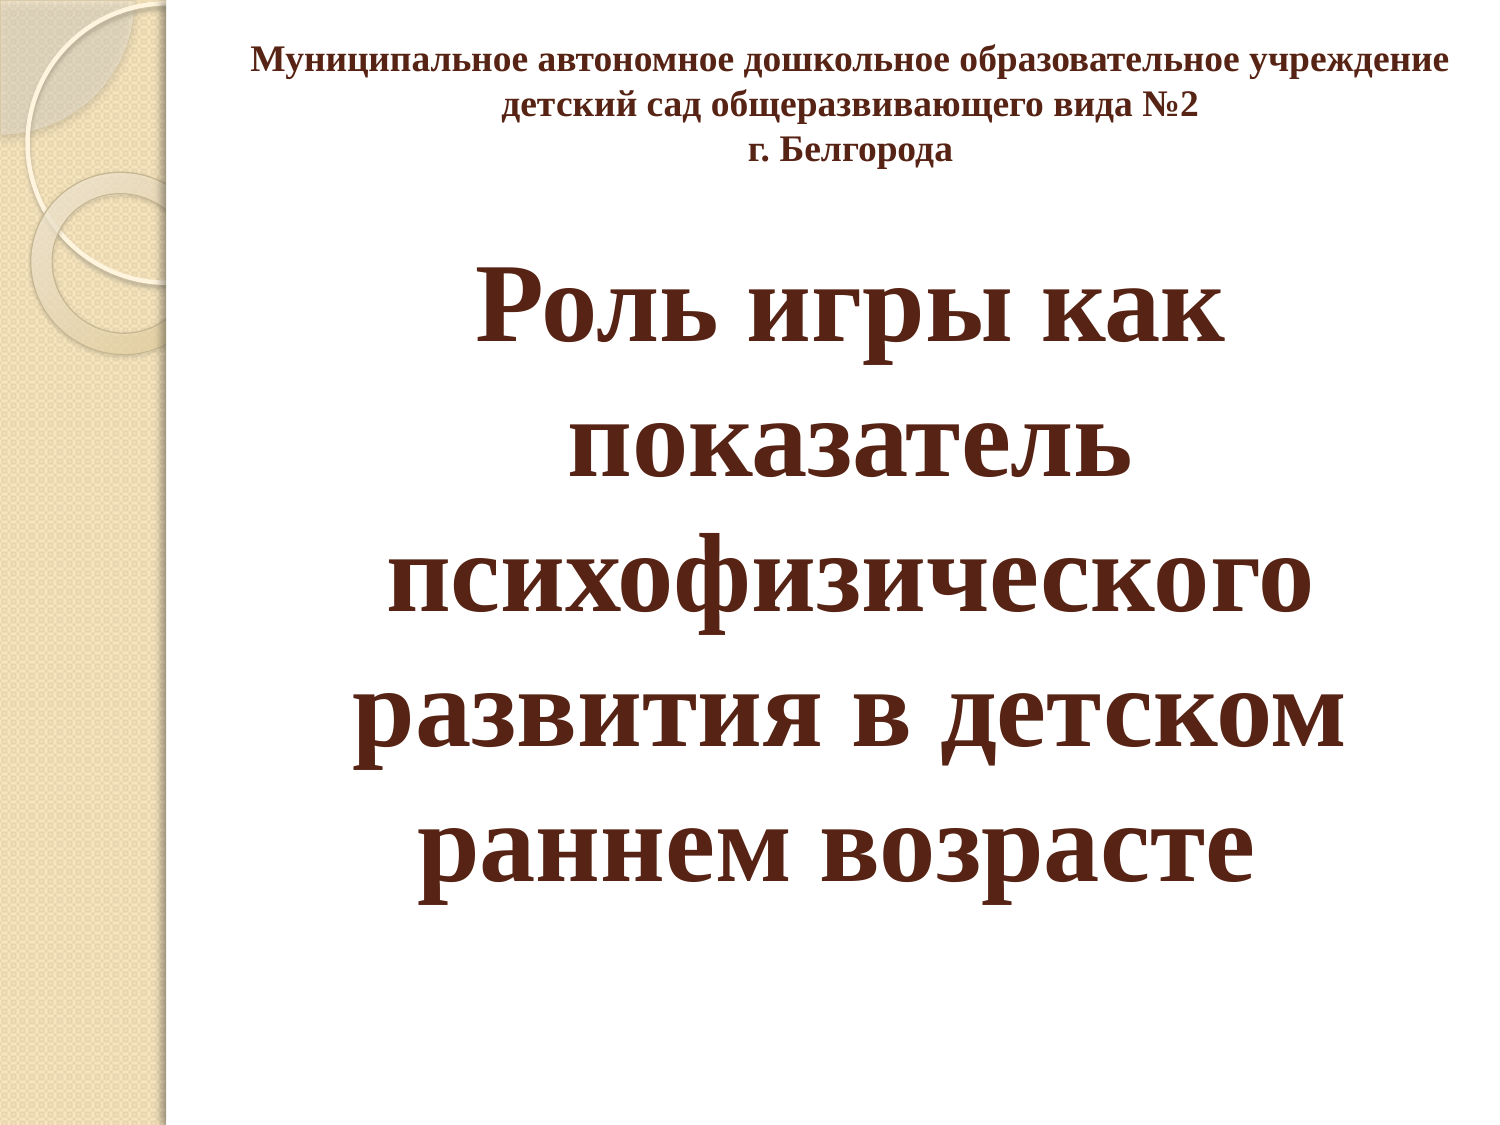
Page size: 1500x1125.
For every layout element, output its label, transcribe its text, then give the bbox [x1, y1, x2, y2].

title Муниципальное автономное дошкольное образовательное учреждение детский сад общеразвивающего вида №2 г. Белгорода Роль игры как показатель психофизического развития в детском раннем возрасте [235, 45, 1466, 233]
